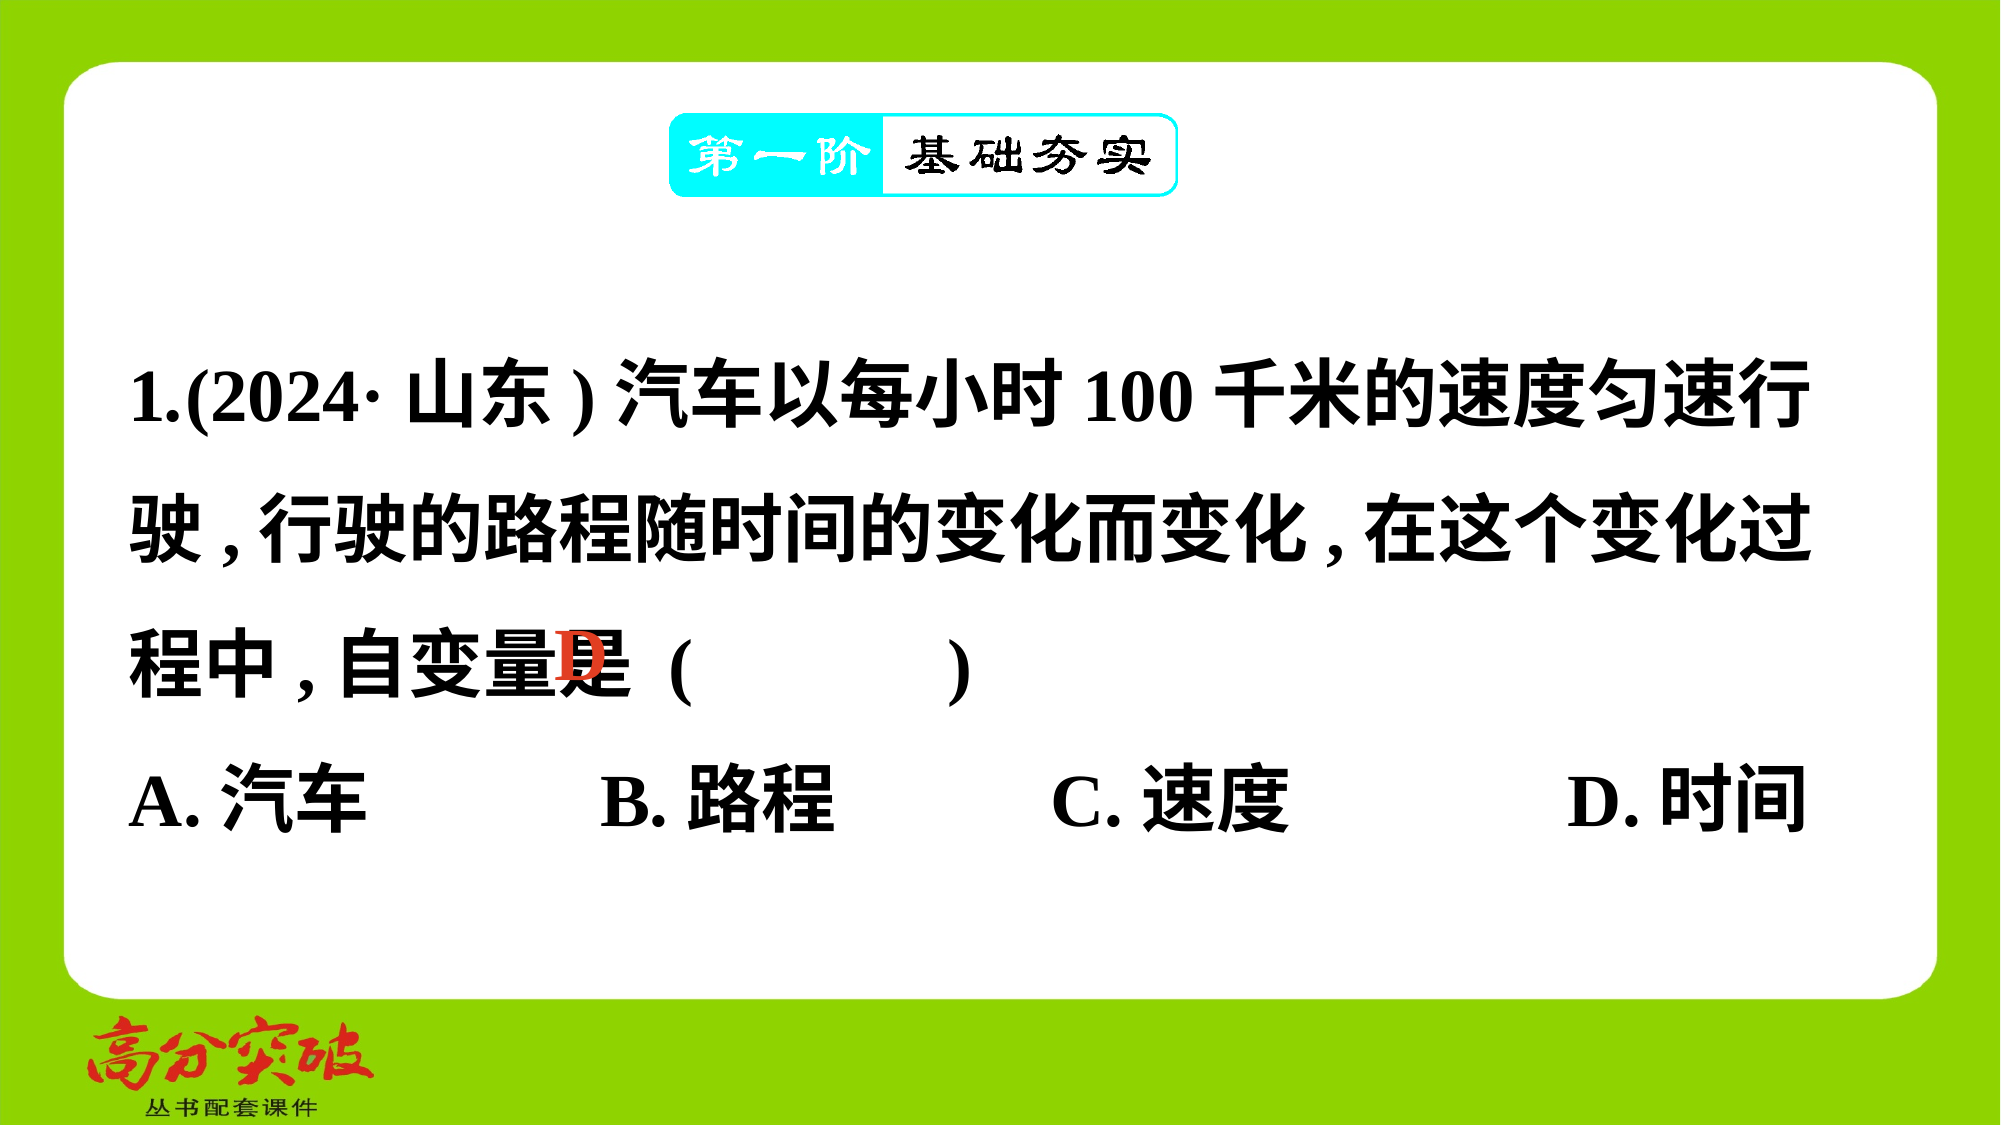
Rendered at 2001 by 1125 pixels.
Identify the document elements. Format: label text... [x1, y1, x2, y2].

text_box 1.(2024·山东)汽车以每小时100千米的速度匀速行驶,行驶的路程随时间的变化而变化,在这个变化过程中,自变量是 ( ) A.汽车 B.路程 C.速度 D.时间 [114, 293, 1874, 849]
text_box D [539, 597, 624, 703]
picture [0, 0, 2001, 1125]
